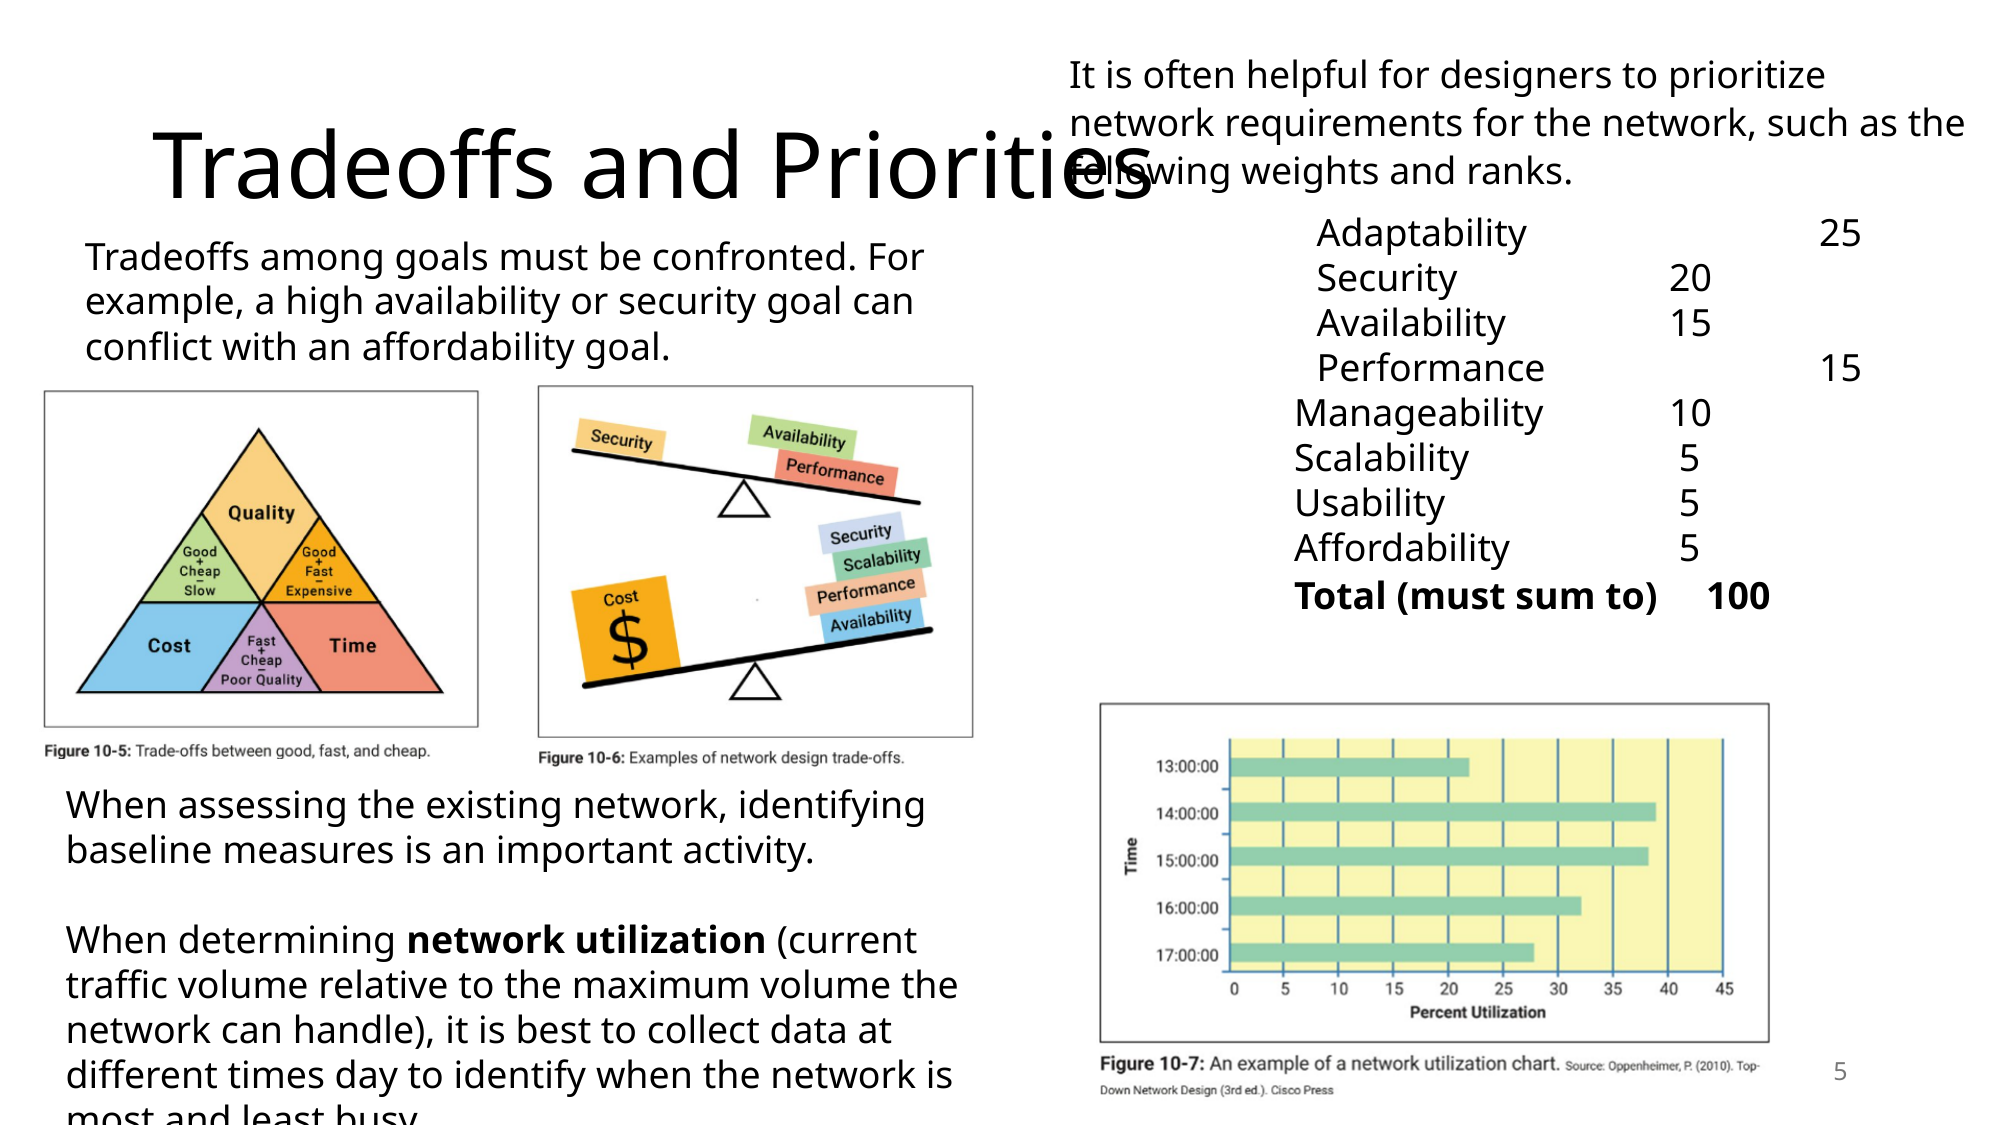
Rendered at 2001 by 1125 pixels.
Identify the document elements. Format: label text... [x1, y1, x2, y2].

picture [38, 385, 491, 760]
text_box Tradeoffs among goals must be confronted. For example, a high availability or security goal can conflict with an affordability goal. [70, 225, 943, 375]
slide_number 5 [1787, 1042, 1863, 1103]
picture [1096, 685, 1787, 1104]
title Tradeoffs and Priorities [137, 59, 1054, 278]
picture [534, 374, 990, 771]
text_box It is often helpful for designers to prioritize network requirements for the network, such as the following weights and ranks. Adaptability 25 Security 20 Availability 15 Performance 15 Manageability 10 Scalability 5 Usability 5 Affordability 5 Total (must sum to) 100 [1054, 40, 1993, 673]
text_box When assessing the existing network, identifying baseline measures is an important activity. When determining network utilization (current traffic volume relative to the maximum volume the network can handle), it is best to collect data at different times day to identify when the network is most and least busy [50, 773, 989, 1125]
